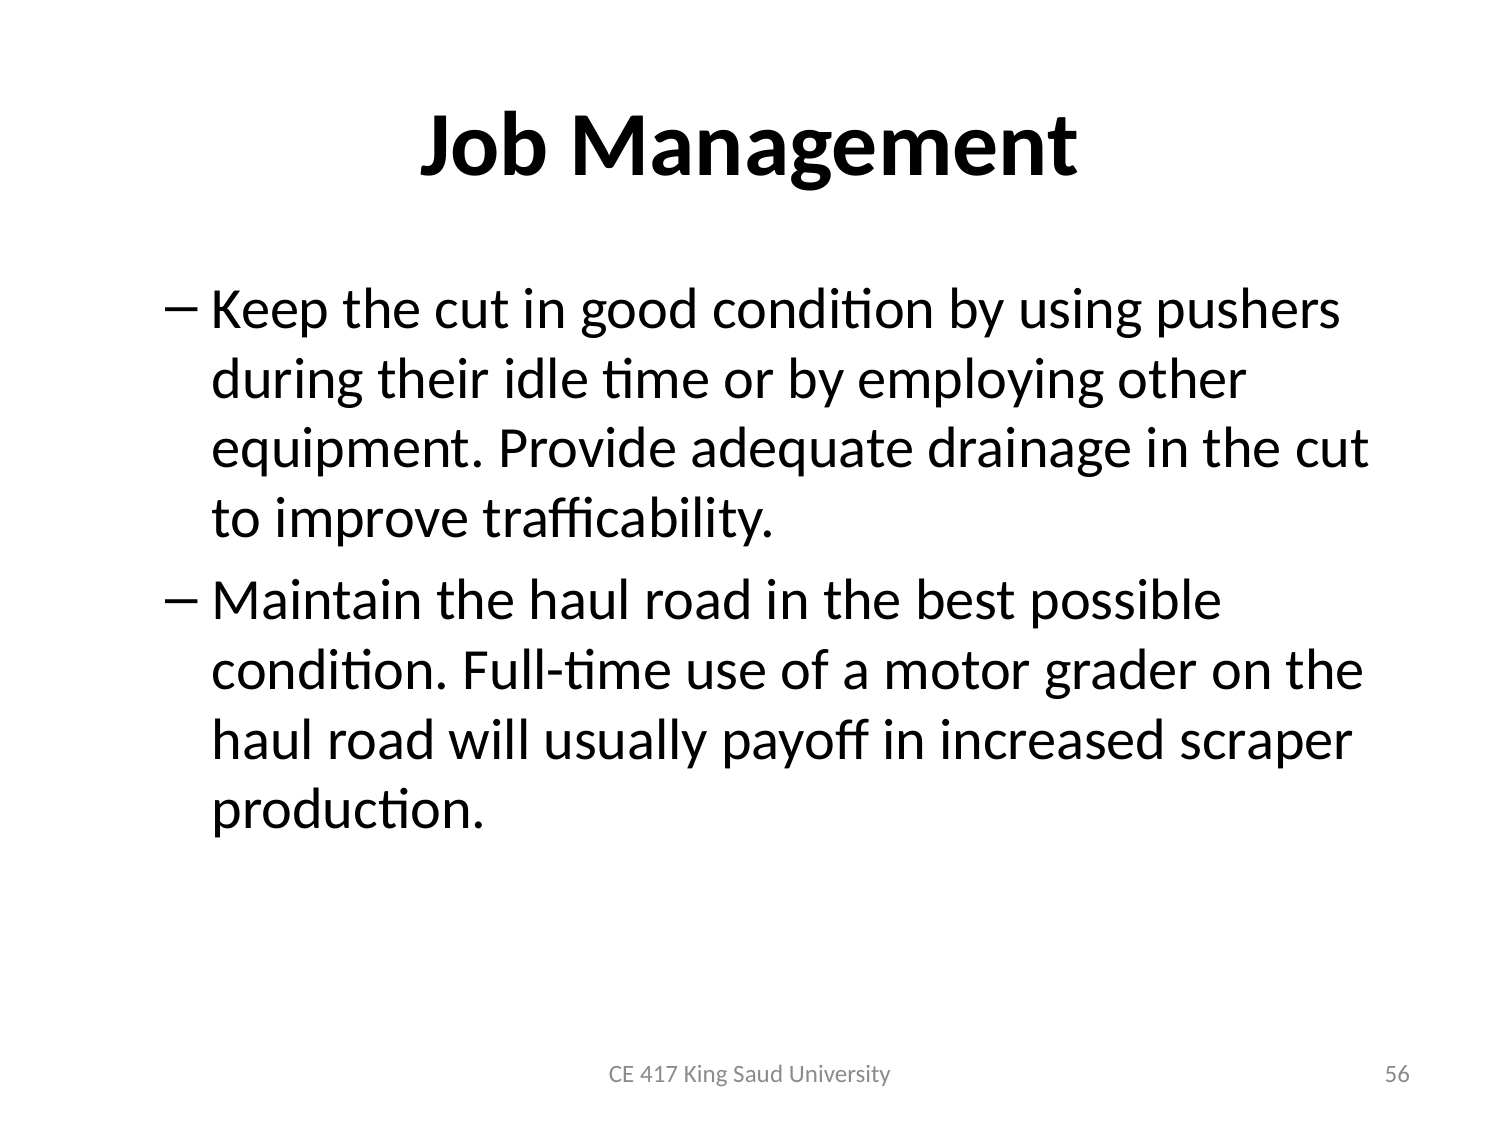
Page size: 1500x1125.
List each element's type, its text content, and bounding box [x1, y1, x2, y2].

slide_number 56 [1074, 1042, 1425, 1103]
footer CE 417 King Saud University [512, 1042, 988, 1103]
title Job Management [75, 45, 1425, 233]
list Keep the cut in good condition by using pushers during their idle time or by employing other equipment. Provide adequate drainage in the cut to improve trafficability. Maintain the haul road in the best possible condition. Full-time use of a motor grader on the haul road will usually payoff in increased scraper production. [75, 262, 1425, 1005]
